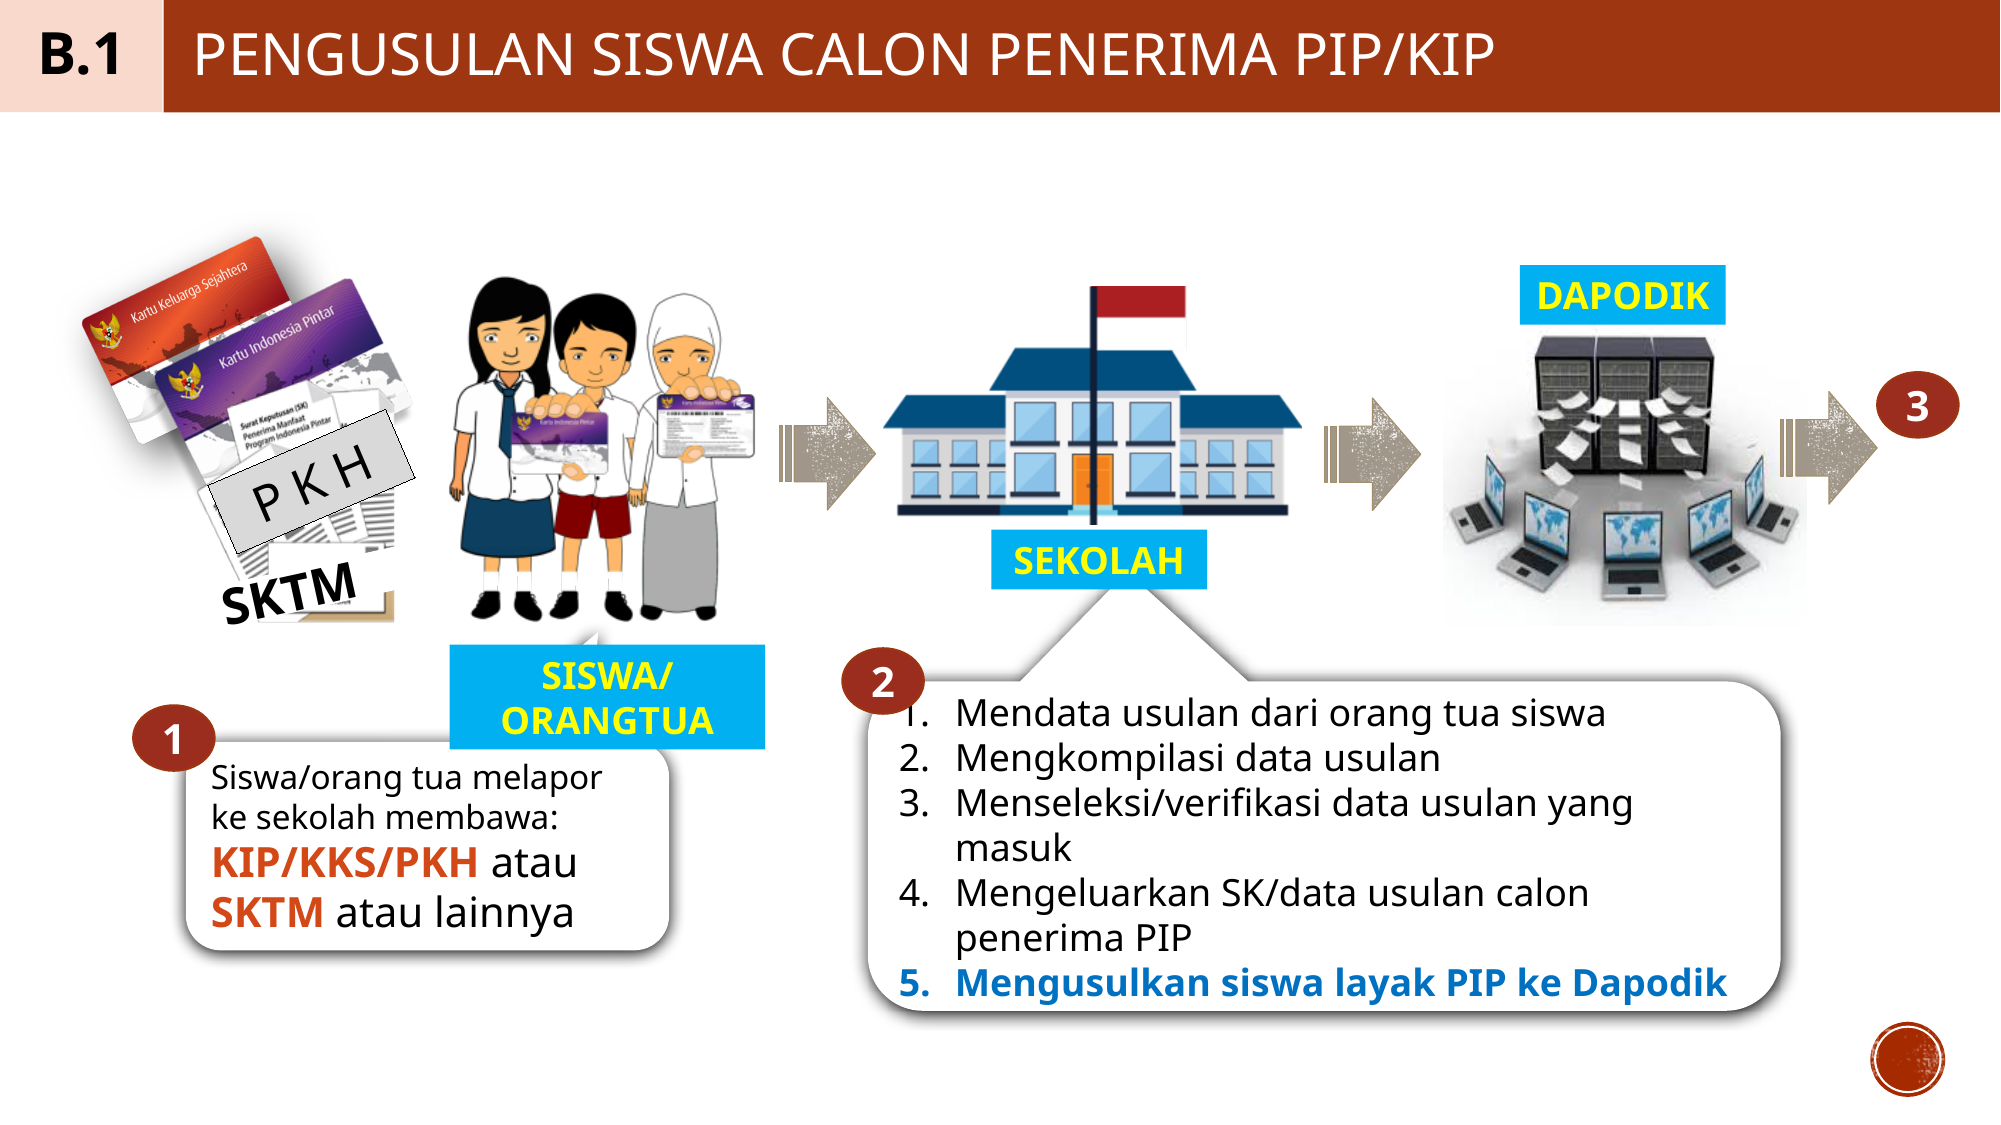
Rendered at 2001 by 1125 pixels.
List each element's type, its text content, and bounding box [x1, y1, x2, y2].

text_box 2 [841, 647, 925, 715]
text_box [171, 365, 411, 638]
text_box DAPODIK [1519, 265, 1726, 309]
text_box [1330, 426, 1337, 483]
text_box 3 [1876, 371, 1960, 439]
picture [1443, 310, 1807, 626]
picture [883, 286, 1302, 525]
text_box [793, 397, 877, 511]
text_box B.1 [0, 0, 163, 113]
text_box Siswa/orang tua melapor ke sekolah membawa: KIP/KKS/PKH atau SKTM atau lainnya [184, 740, 671, 952]
text_box [1808, 391, 1878, 505]
picture [78, 233, 775, 654]
text_box 1 [132, 704, 216, 772]
text_box [779, 425, 783, 482]
text_box pENGUSULAN SISWA CALON PENERIMA PIP/kip [163, 0, 2000, 113]
text_box [1324, 426, 1328, 483]
text_box Mendata usulan dari orang tua siswa Mengkompilasi data usulan Menseleksi/verifikasi data usulan yang masuk Mengeluarkan SK/data usulan calon penerima PIP Mengusulkan siswa layak PIP ke Dapodik [866, 590, 1782, 1012]
text_box SEKOLAH [991, 529, 1208, 590]
text_box SISWA/ORANGTUA [449, 655, 766, 750]
text_box [785, 425, 792, 482]
text_box [1338, 397, 1422, 512]
